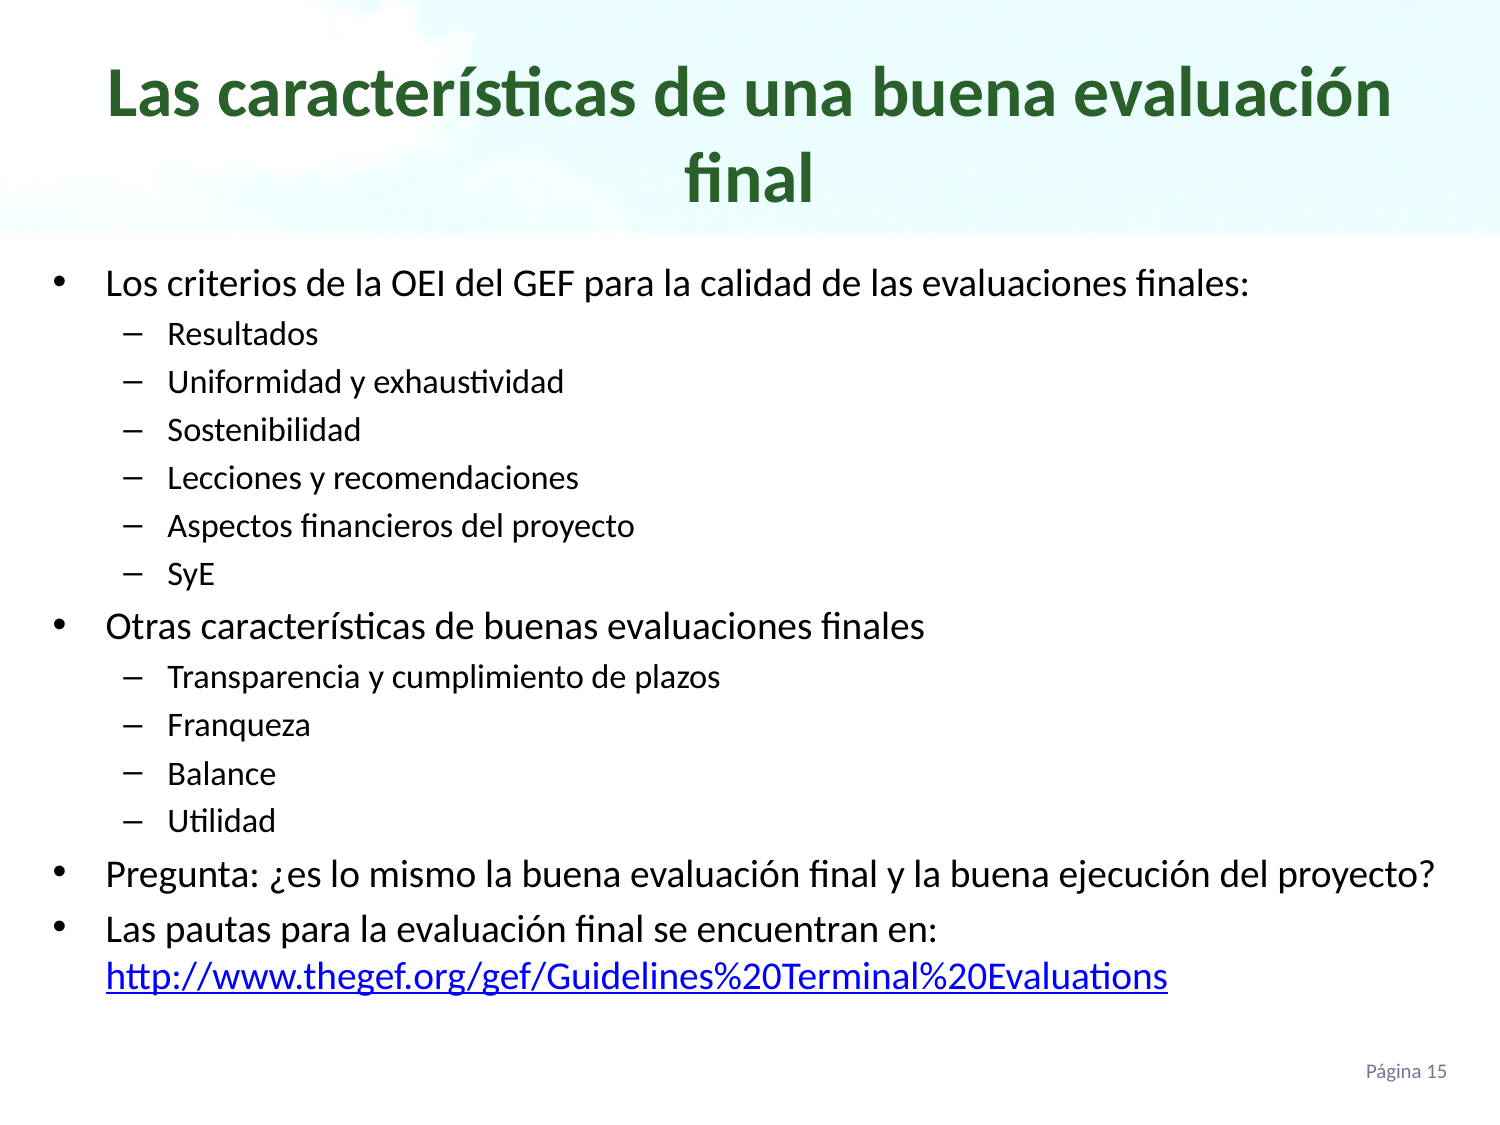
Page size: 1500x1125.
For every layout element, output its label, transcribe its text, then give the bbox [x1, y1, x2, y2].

title Las características de una buena evaluación final [37, 37, 1463, 225]
list Los criterios de la OEI del GEF para la calidad de las evaluaciones finales: Resultados Uniformidad y exhaustividad Sostenibilidad Lecciones y recomendaciones Aspectos financieros del proyecto SyE Otras características de buenas evaluaciones finales Transparencia y cumplimiento de plazos Franqueza Balance Utilidad Pregunta: ¿es lo mismo la buena evaluación final y la buena ejecución del proyecto? Las pautas para la evaluación final se encuentran en: http://www.thegef.org/gef/Guidelines%20Terminal%20Evaluations [37, 249, 1463, 1050]
